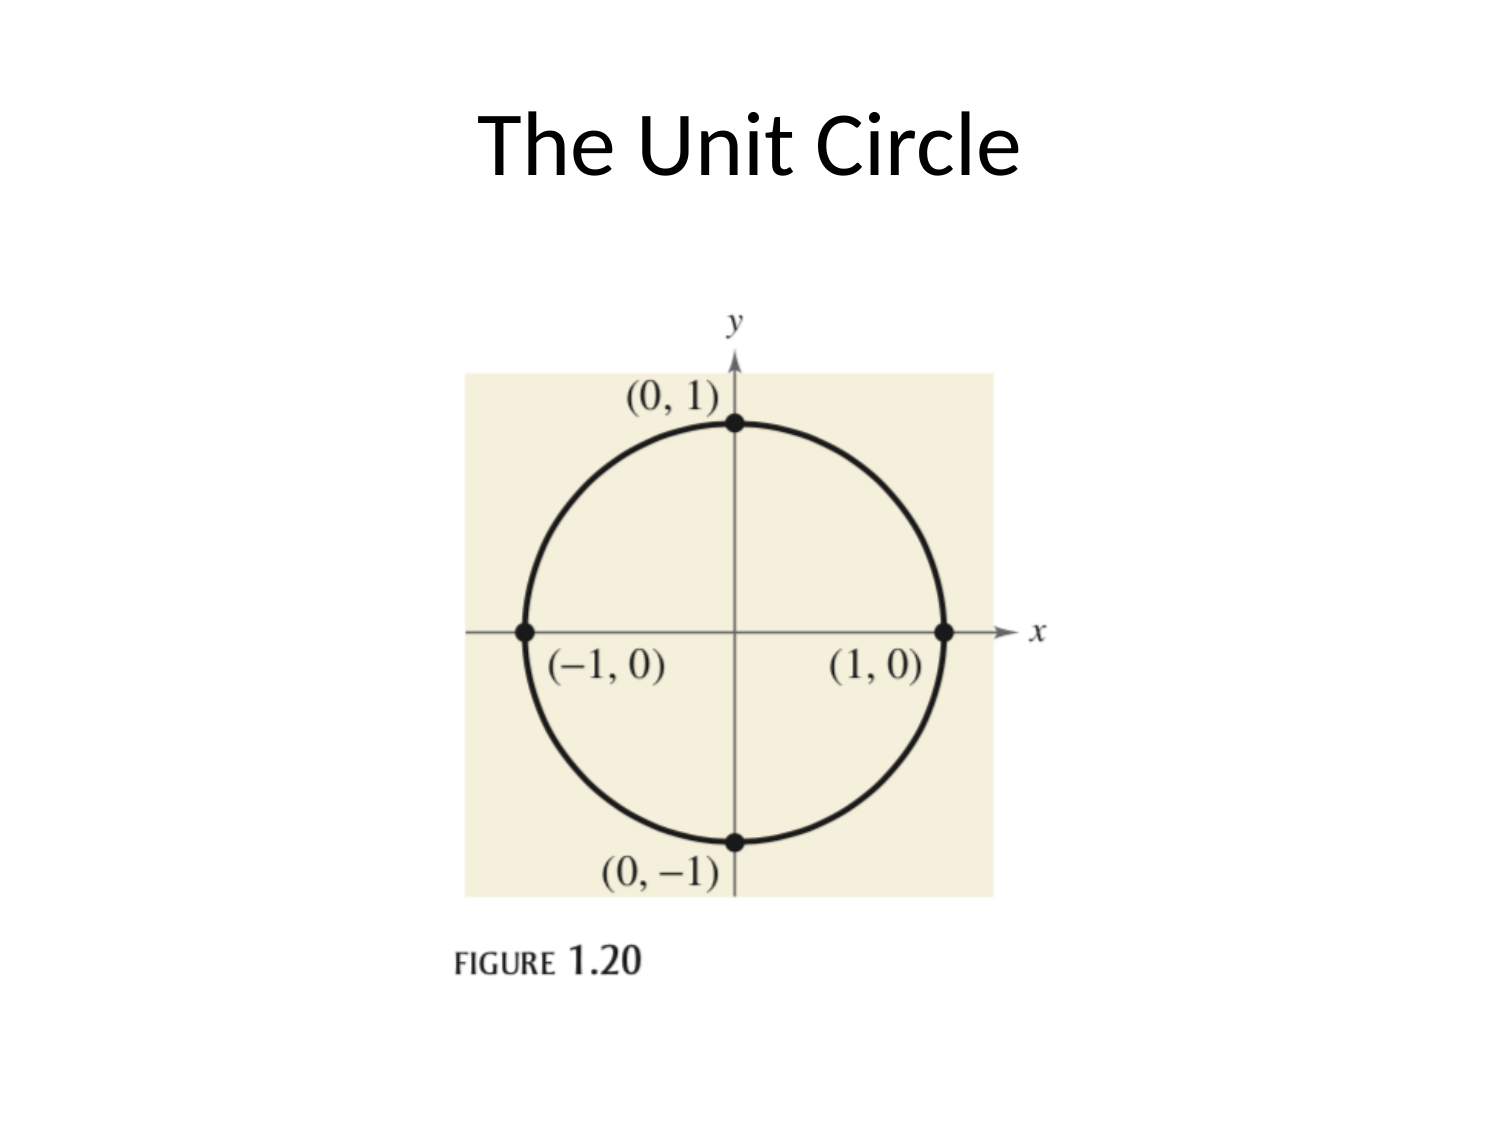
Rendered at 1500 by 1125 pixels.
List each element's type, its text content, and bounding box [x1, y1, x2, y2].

title The Unit Circle [75, 45, 1425, 233]
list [74, 262, 1426, 1006]
